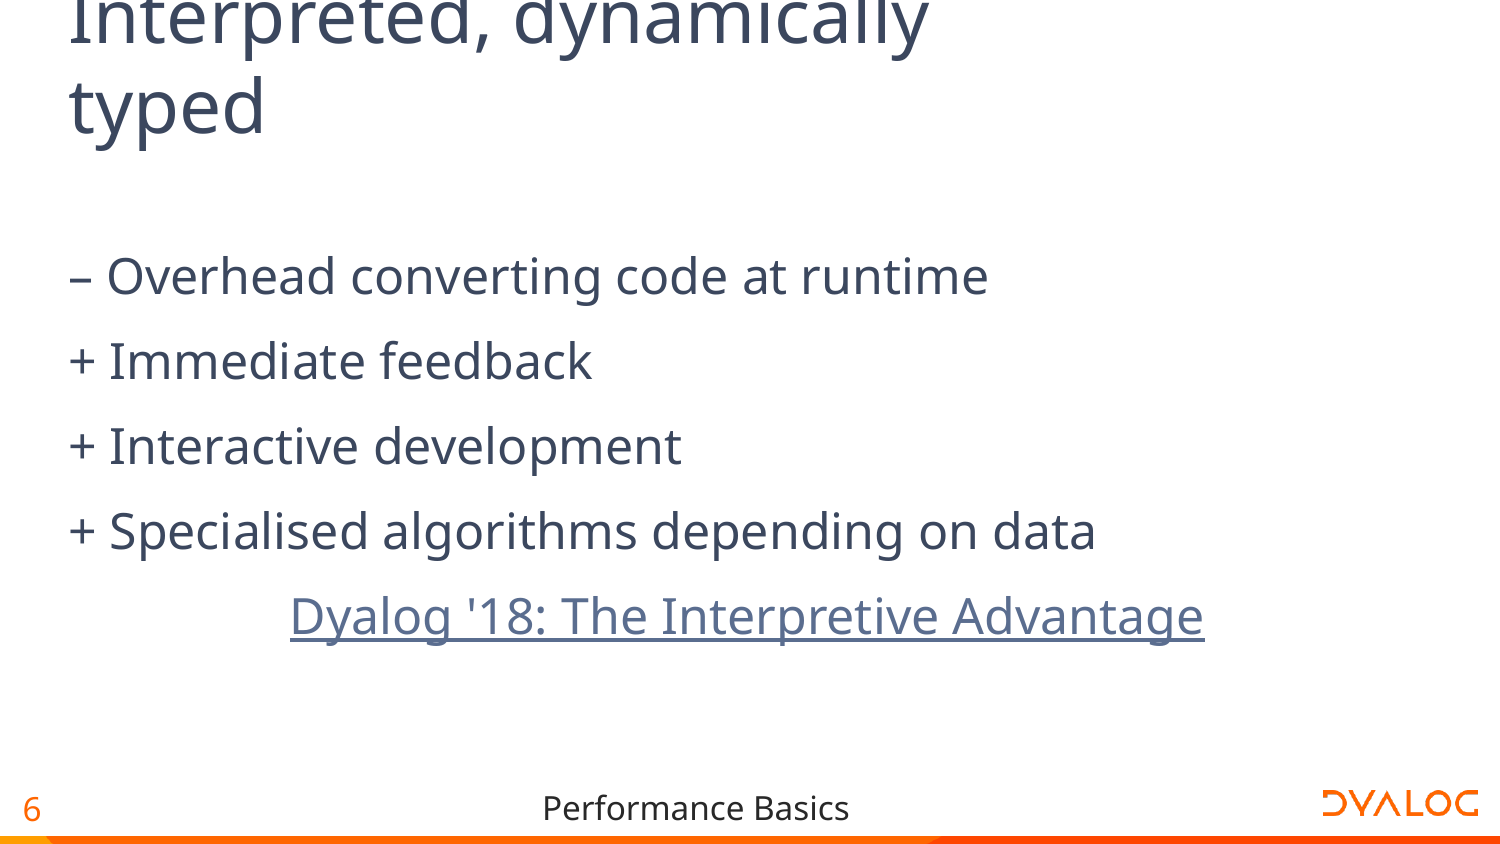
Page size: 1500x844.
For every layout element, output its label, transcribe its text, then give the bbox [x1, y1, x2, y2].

title Interpreted, dynamically typed [53, 43, 1121, 157]
picture [0, 836, 1500, 844]
picture [1323, 790, 1478, 816]
list – Overhead converting code at runtime + Immediate feedback + Interactive development + Specialised algorithms depending on data Dyalog '18: The Interpretive Advantage [53, 237, 1442, 740]
